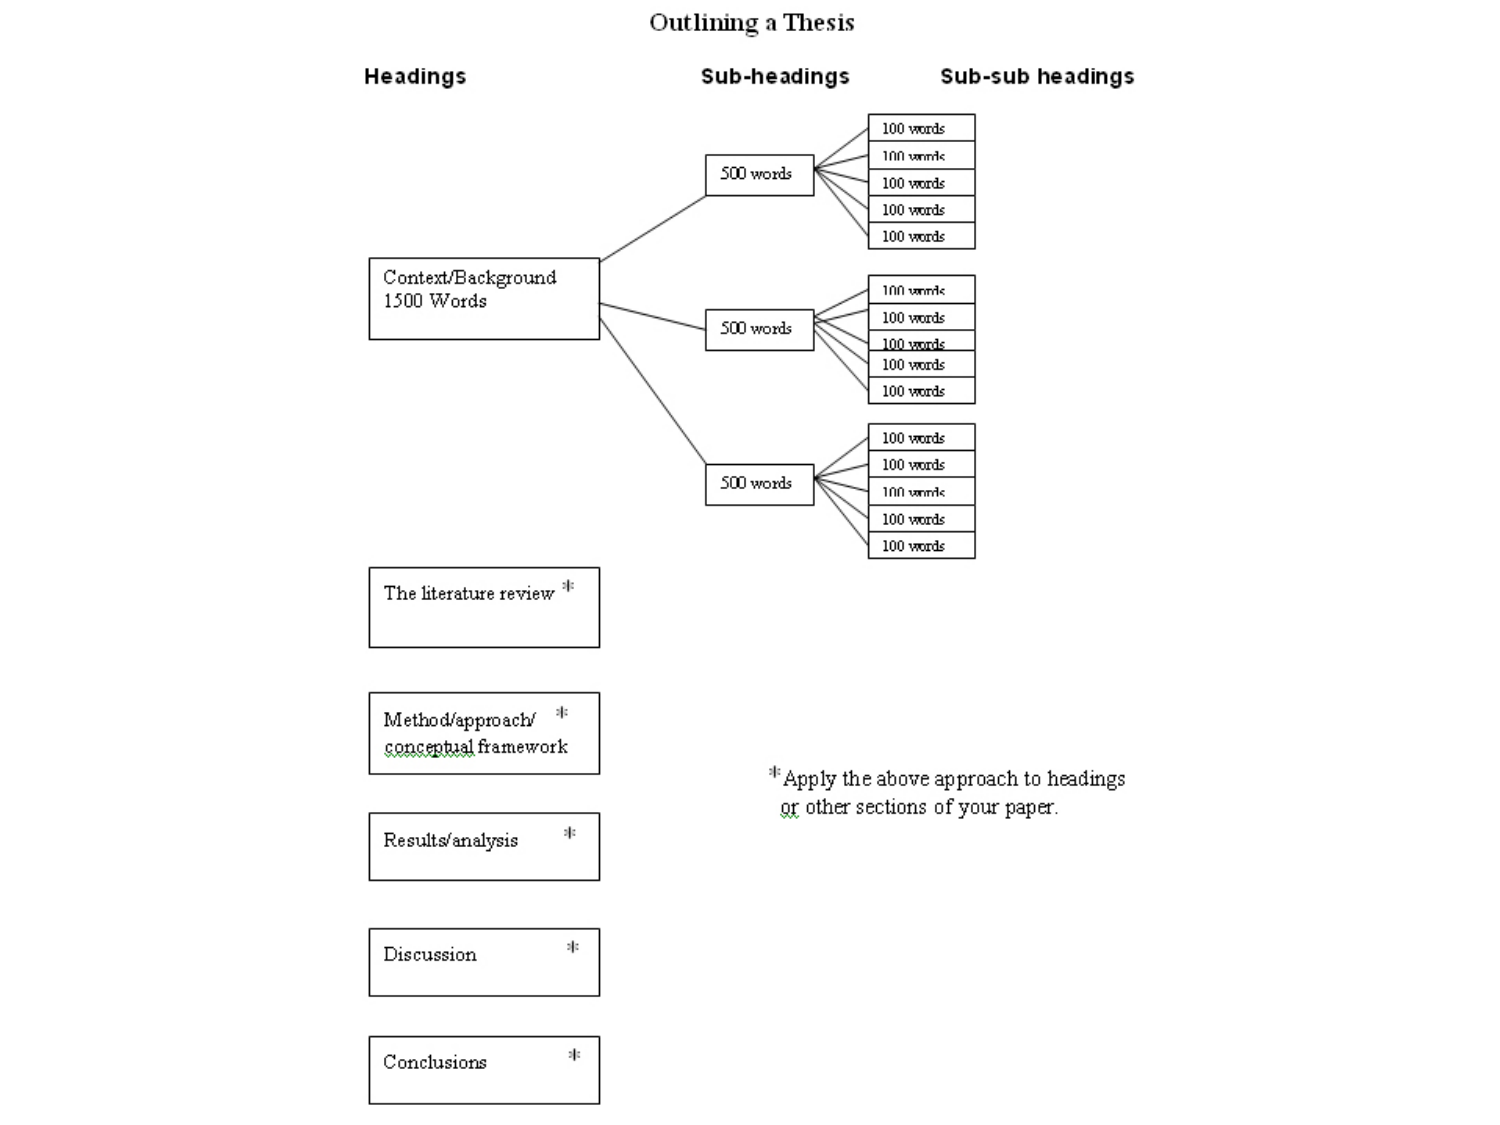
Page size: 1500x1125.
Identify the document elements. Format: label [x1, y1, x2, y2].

picture [250, 5, 1250, 1119]
